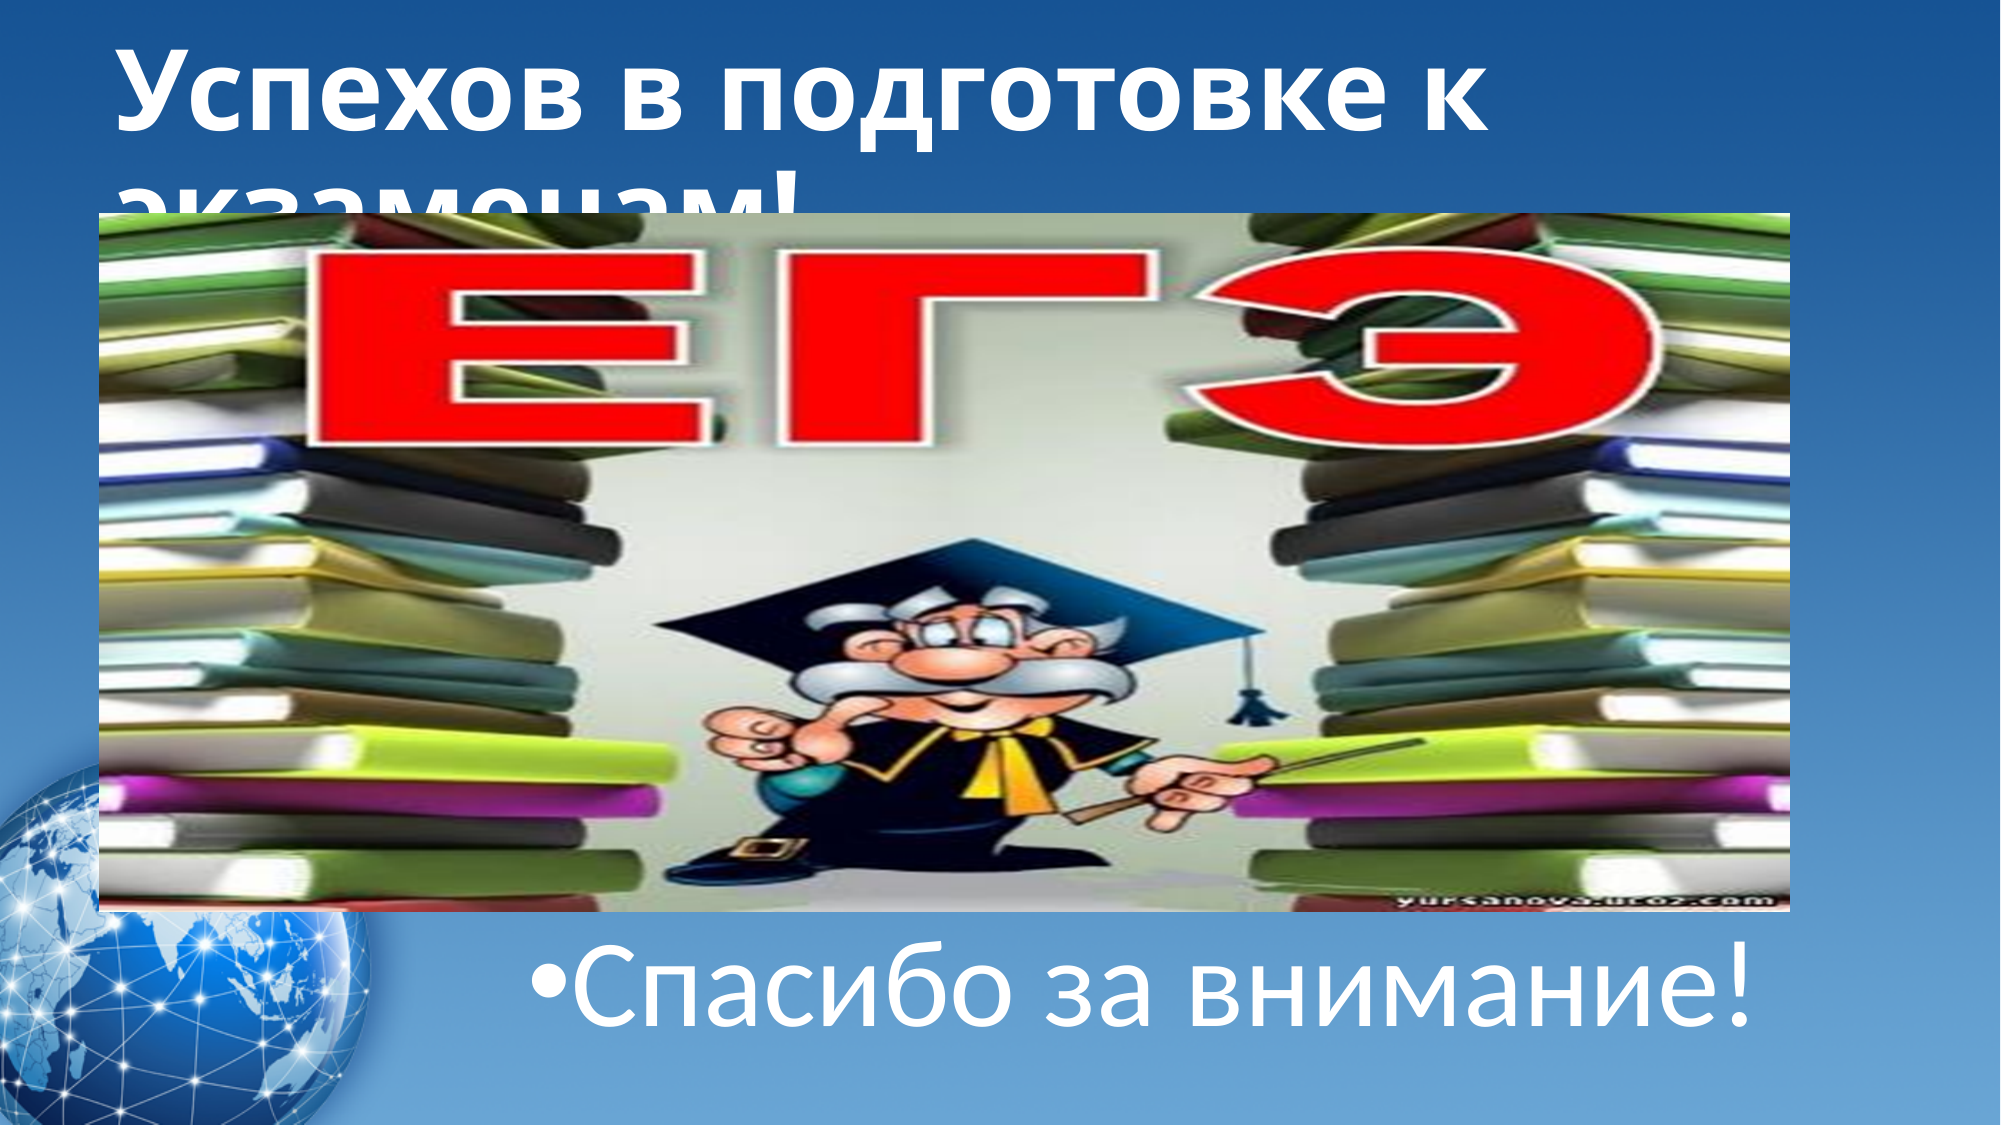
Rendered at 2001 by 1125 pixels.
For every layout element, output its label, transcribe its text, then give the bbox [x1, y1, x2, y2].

list Спасибо за внимание! [512, 911, 1863, 1014]
title Успехов в подготовке к экзаменам! [99, 45, 1863, 264]
picture [0, 0, 2001, 1125]
